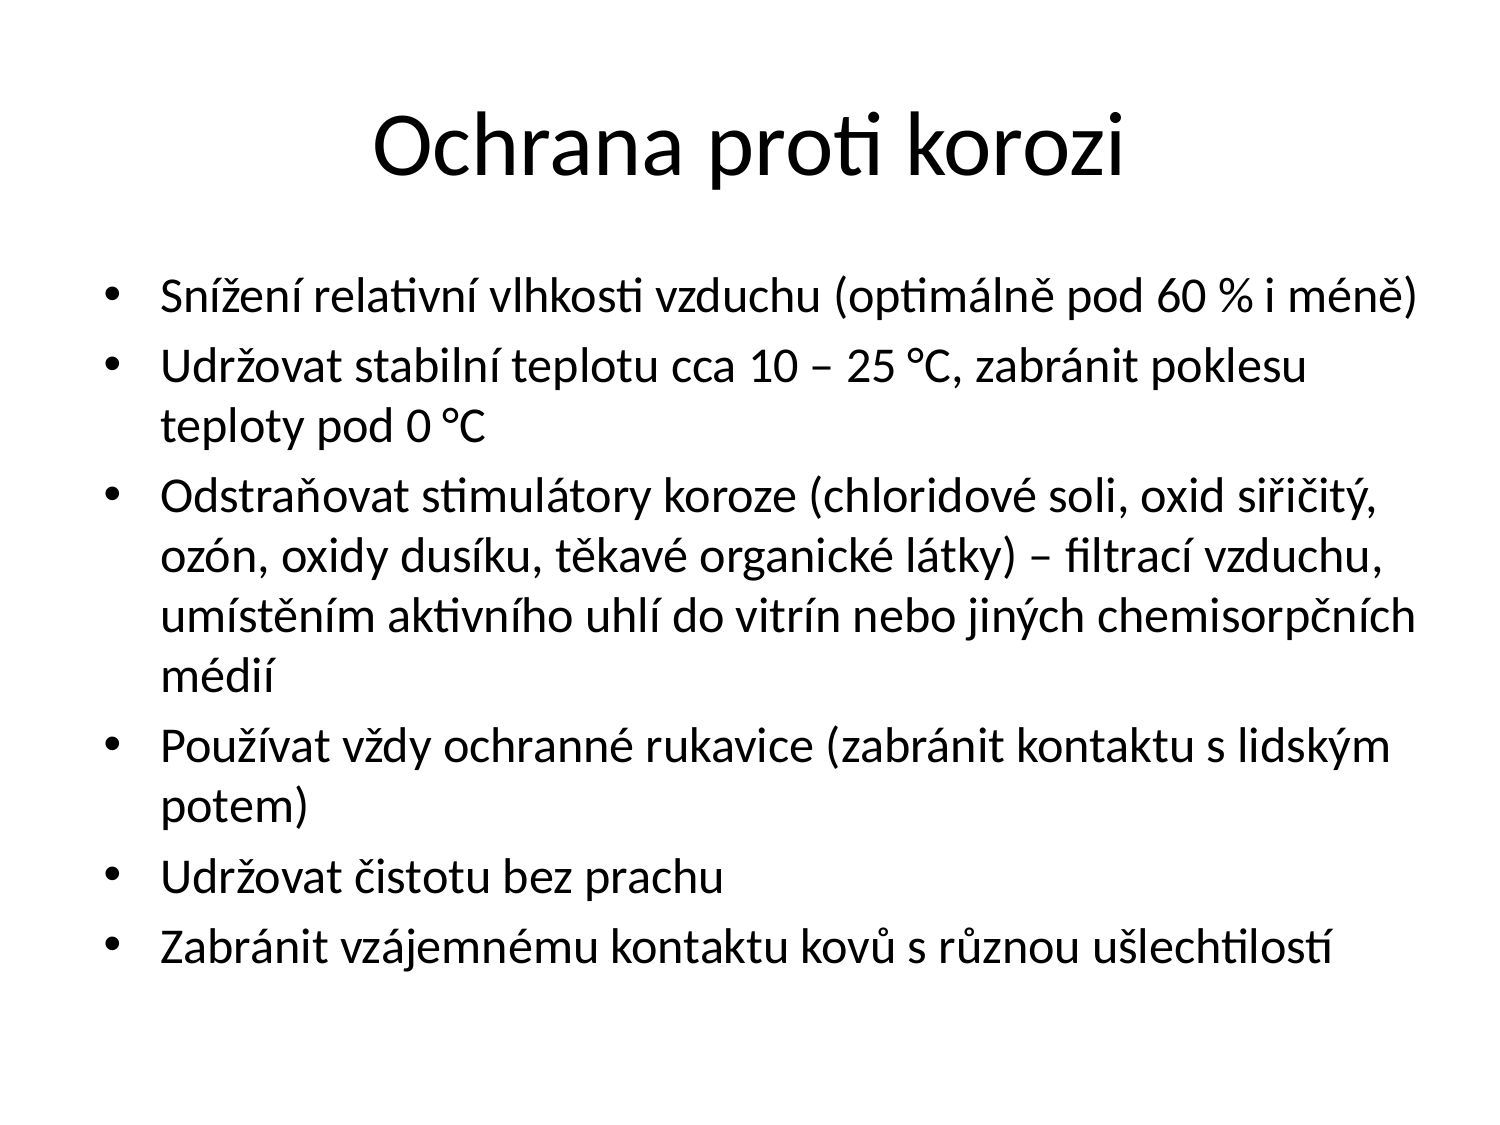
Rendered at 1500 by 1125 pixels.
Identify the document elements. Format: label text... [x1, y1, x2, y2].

title Ochrana proti korozi [75, 45, 1425, 233]
list Snížení relativní vlhkosti vzduchu (optimálně pod 60 % i méně) Udržovat stabilní teplotu cca 10 – 25 °C, zabránit poklesu teploty pod 0 °C Odstraňovat stimulátory koroze (chloridové soli, oxid siřičitý, ozón, oxidy dusíku, těkavé organické látky) – filtrací vzduchu, umístěním aktivního uhlí do vitrín nebo jiných chemisorpčních médií Používat vždy ochranné rukavice (zabránit kontaktu s lidským potem) Udržovat čistotu bez prachu Zabránit vzájemnému kontaktu kovů s různou ušlechtilostí [88, 255, 1439, 998]
